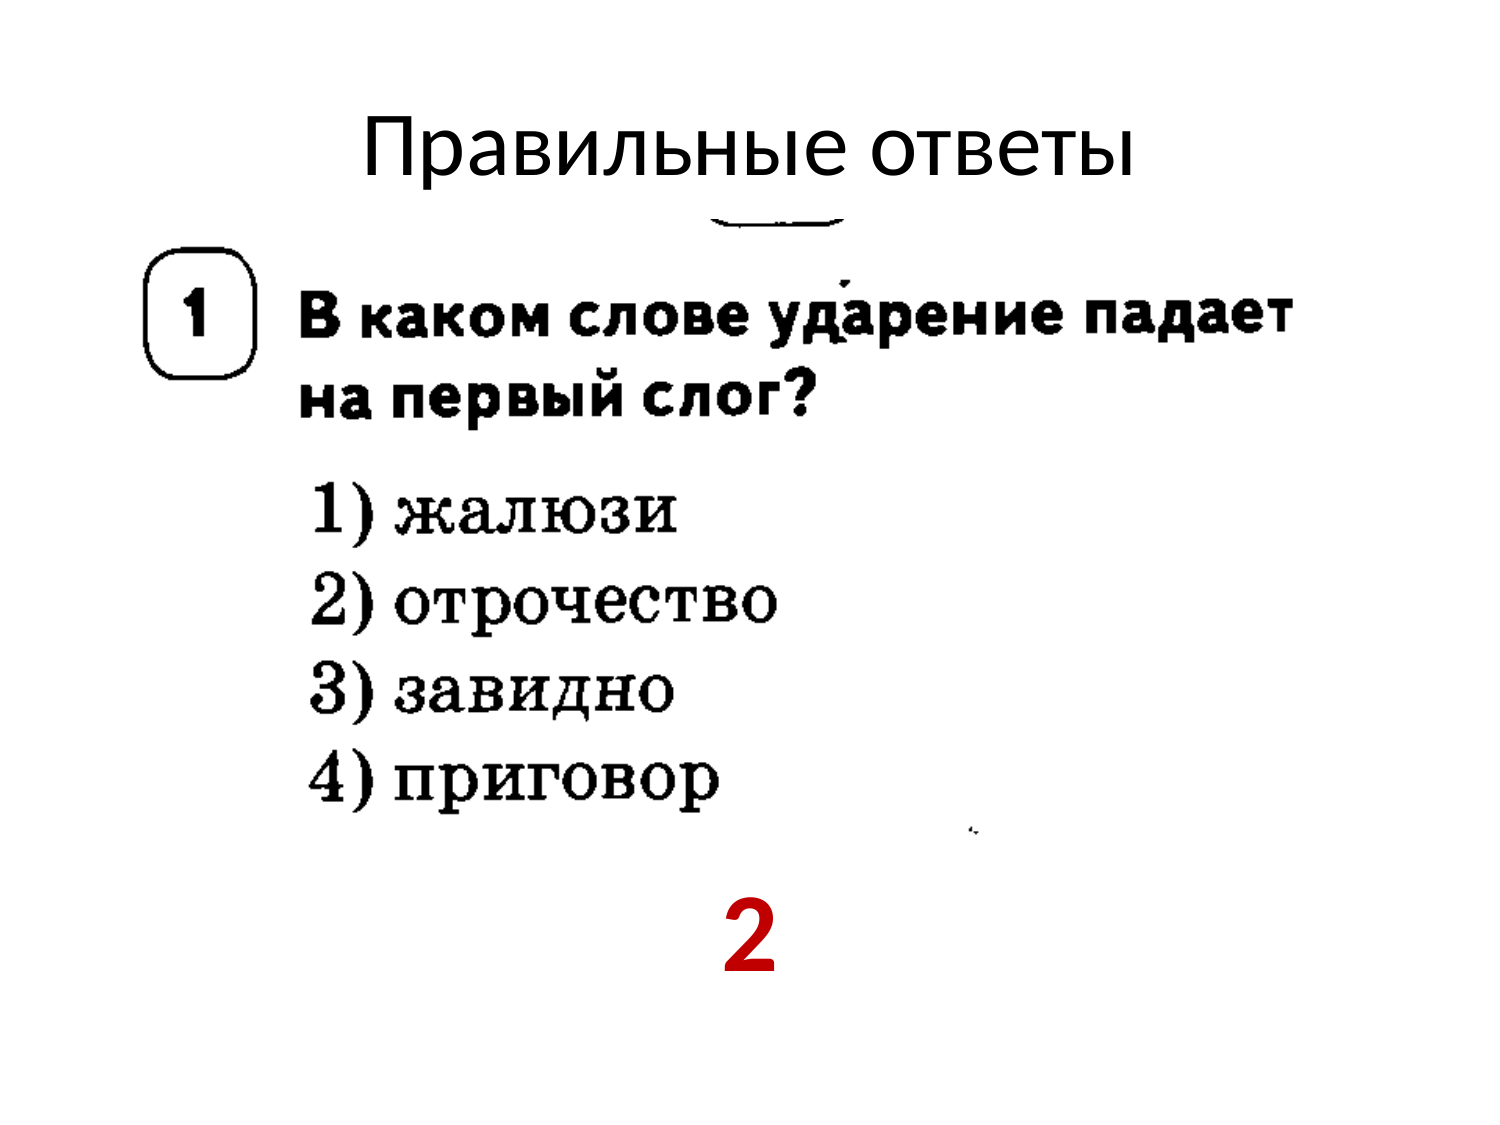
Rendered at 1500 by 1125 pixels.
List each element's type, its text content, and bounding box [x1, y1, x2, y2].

title Правильные ответы [75, 45, 1425, 233]
list 2 [75, 851, 1425, 1005]
picture [76, 219, 1390, 852]
